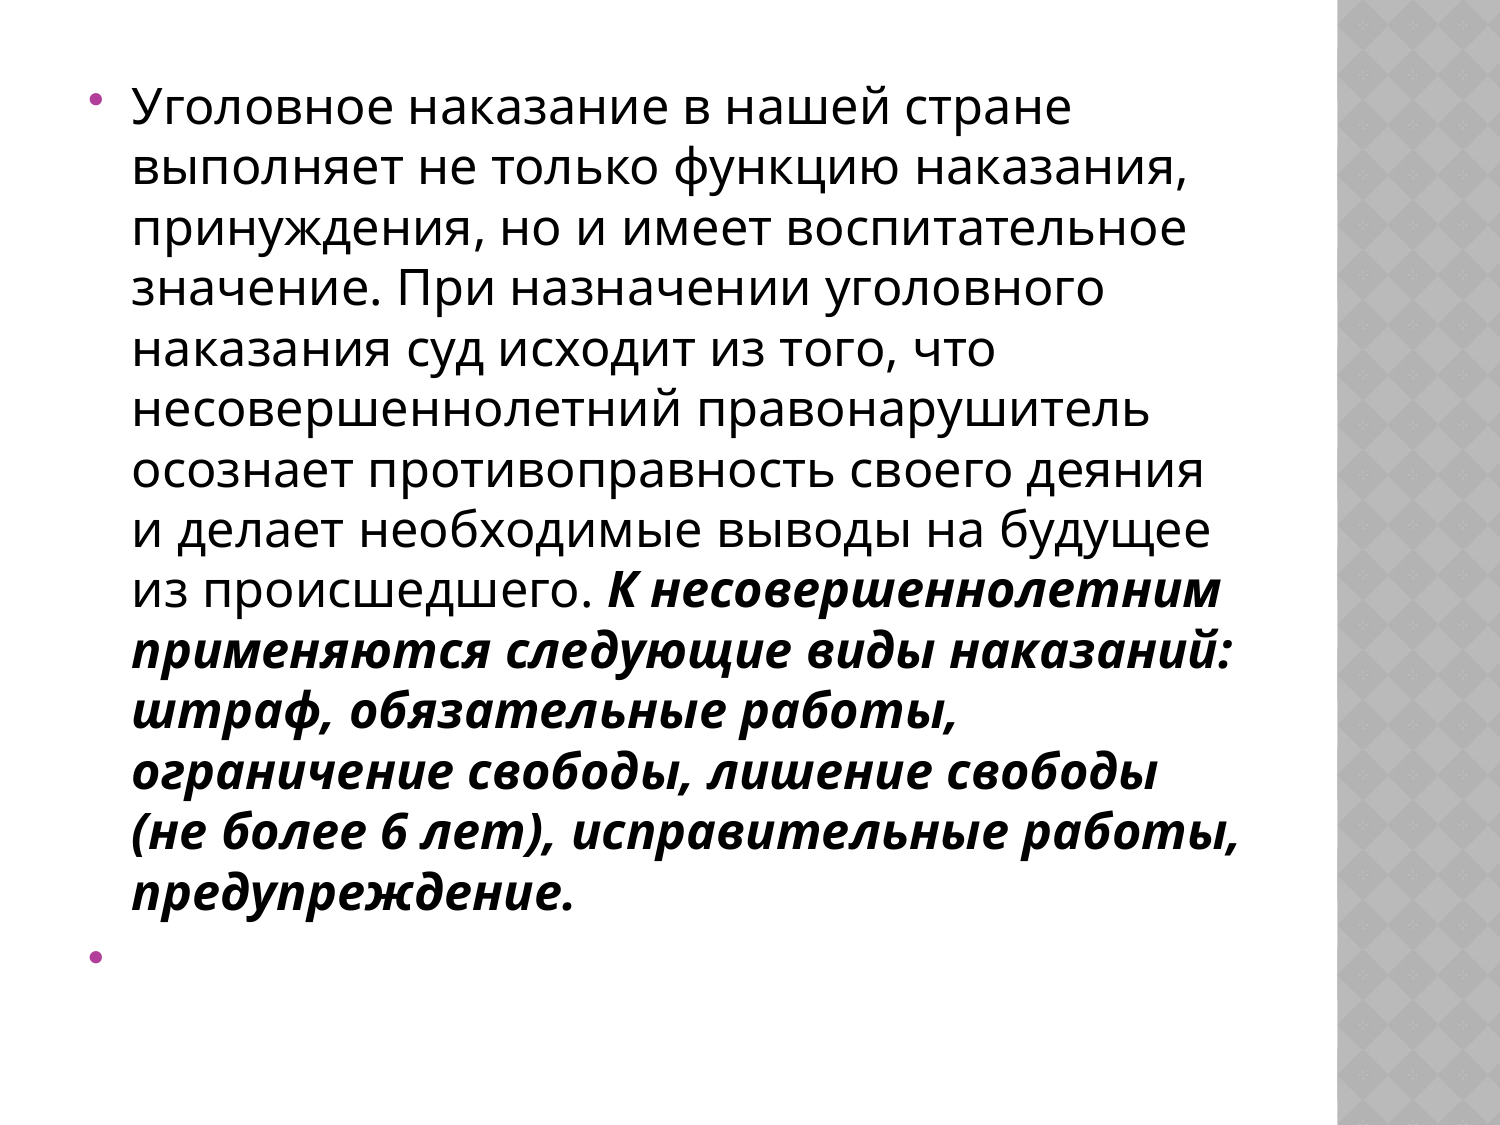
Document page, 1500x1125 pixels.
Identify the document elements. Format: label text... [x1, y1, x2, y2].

list Уголовное наказание в нашей стране выполняет не только функцию наказания, принуждения, но и имеет воспитательное значение. При назначении уголовного наказания суд исходит из того, что несовершеннолетний правонарушитель осознает противоправность своего деяния и делает необходимые выводы на будущее из происшедшего. К несовершеннолетним применяются следующие виды наказаний: штраф, обязательные работы, ограничение свободы, лишение свободы (не более 6 лет), исправительные работы, предупреждение. [75, 66, 1263, 1059]
